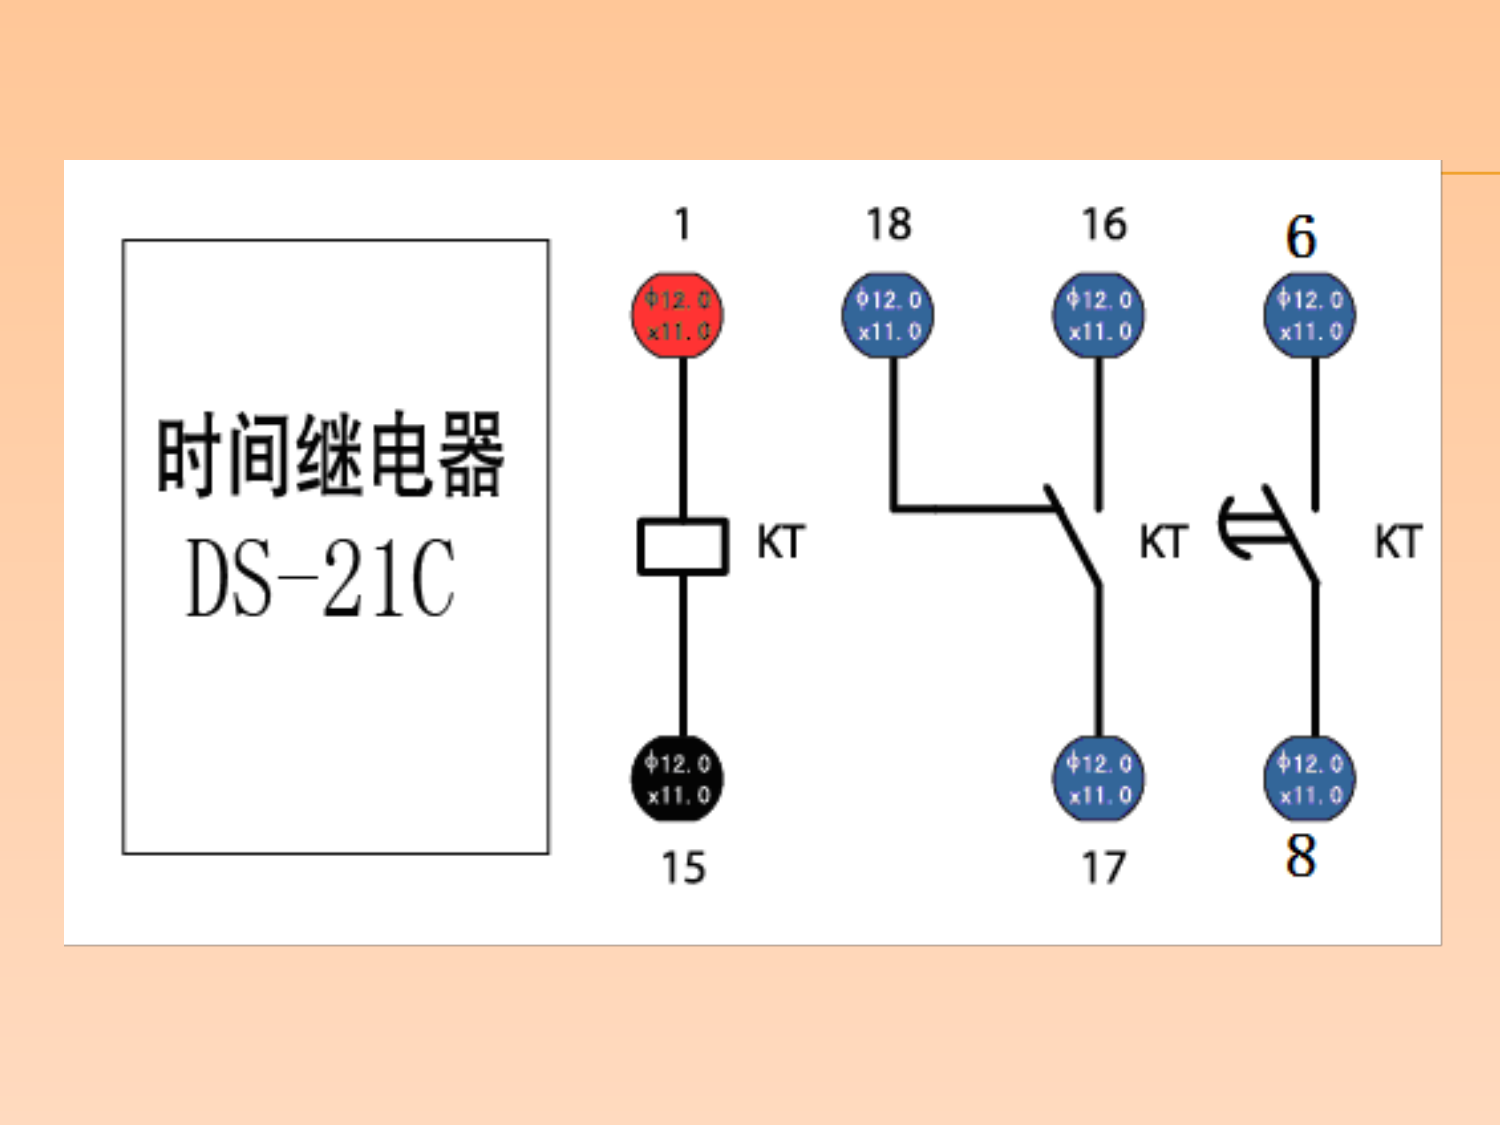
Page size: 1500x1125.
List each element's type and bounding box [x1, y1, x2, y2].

picture [64, 160, 1445, 949]
